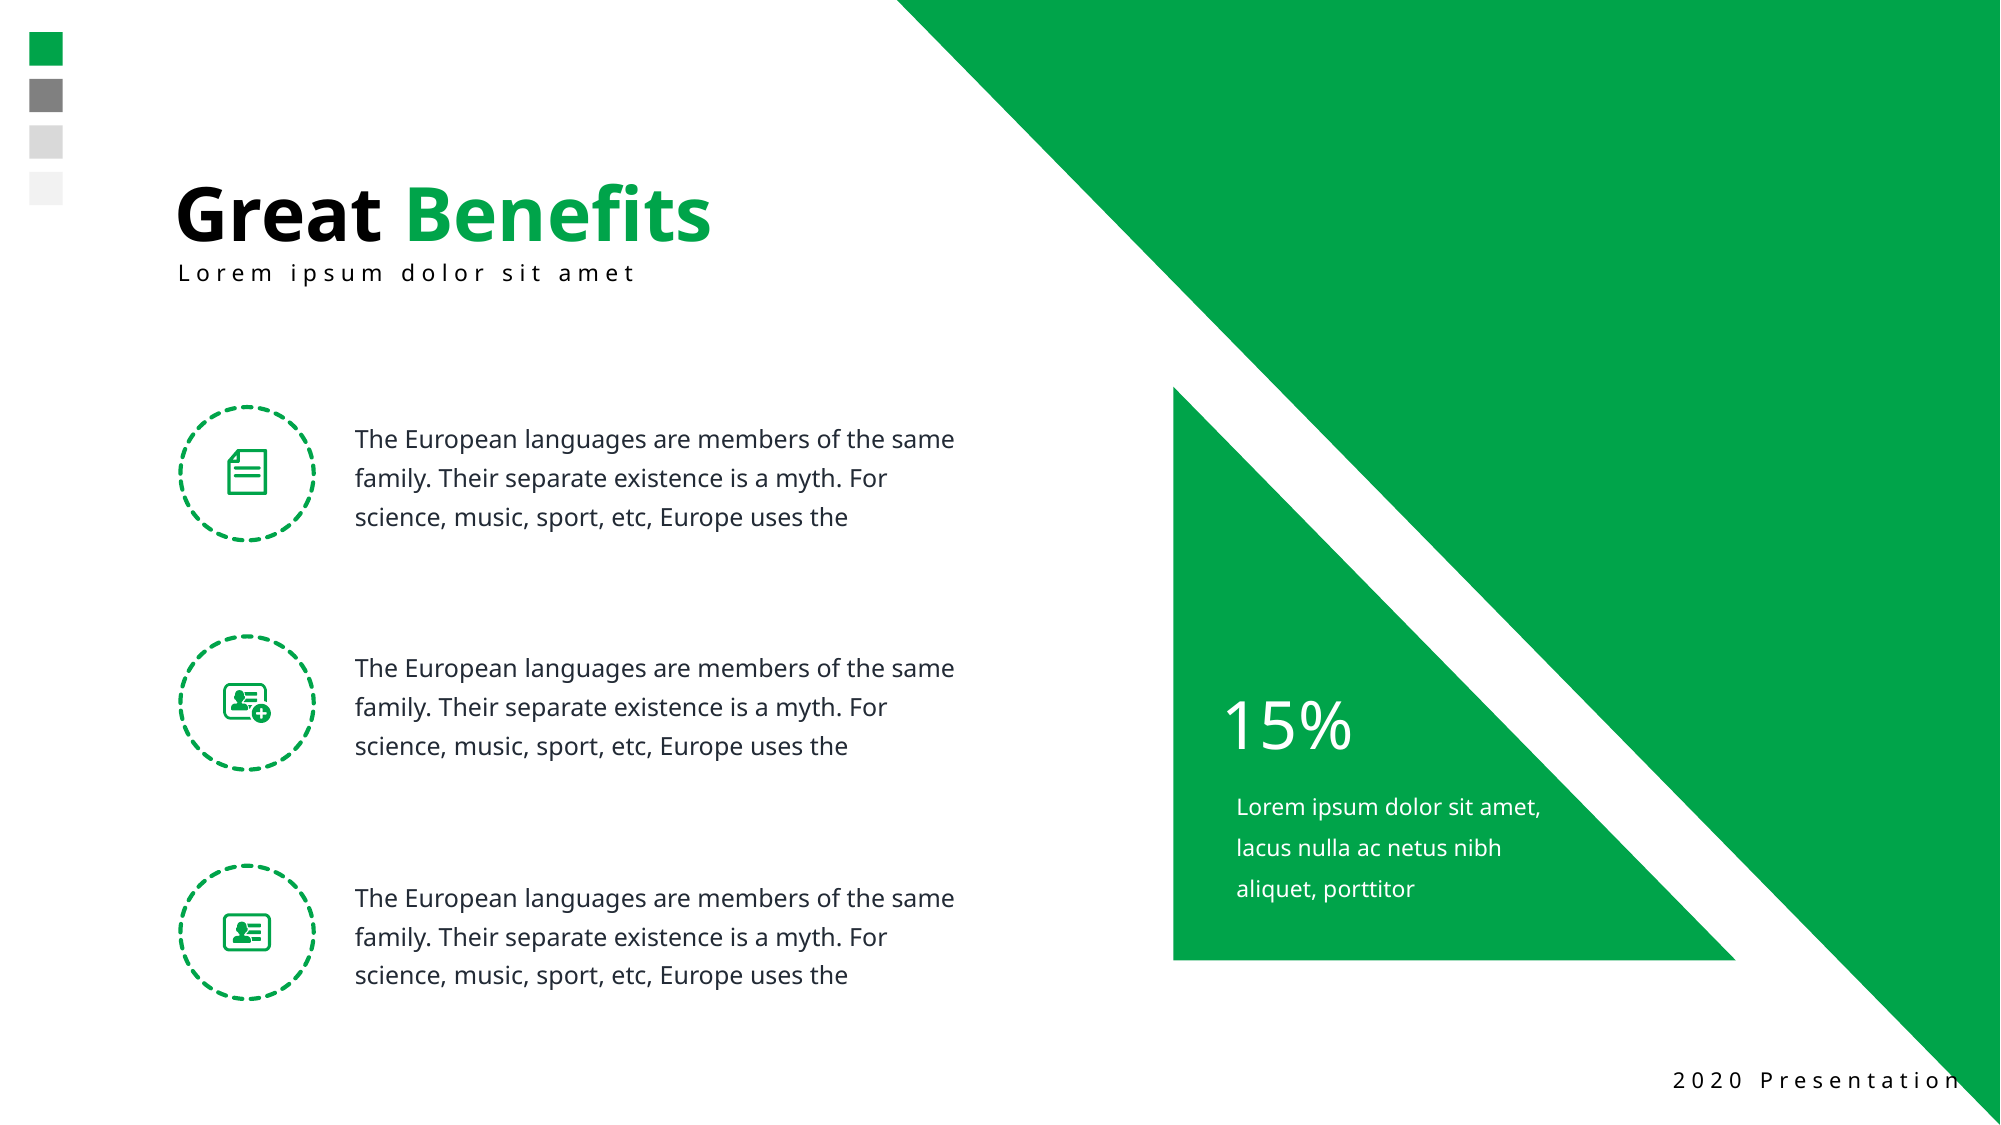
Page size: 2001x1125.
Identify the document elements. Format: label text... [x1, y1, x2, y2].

text_box The European languages are members of the same family. Their separate existence is a myth. For science, music, sport, etc, Europe uses the [340, 865, 896, 998]
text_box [227, 449, 268, 495]
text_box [29, 32, 63, 206]
text_box [179, 406, 315, 542]
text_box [223, 682, 271, 723]
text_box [222, 913, 271, 952]
text_box [179, 864, 315, 1001]
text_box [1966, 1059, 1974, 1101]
text_box [179, 635, 315, 771]
text_box Lorem ipsum dolor sit amet [163, 251, 702, 294]
text_box The European languages are members of the same family. Their separate existence is a myth. For science, music, sport, etc, Europe uses the [340, 407, 896, 539]
picture [896, 34, 1966, 1125]
text_box Great Benefits [160, 158, 896, 264]
text_box The European languages are members of the same family. Their separate existence is a myth. For science, music, sport, etc, Europe uses the [340, 636, 896, 768]
text_box [895, 0, 2000, 1125]
